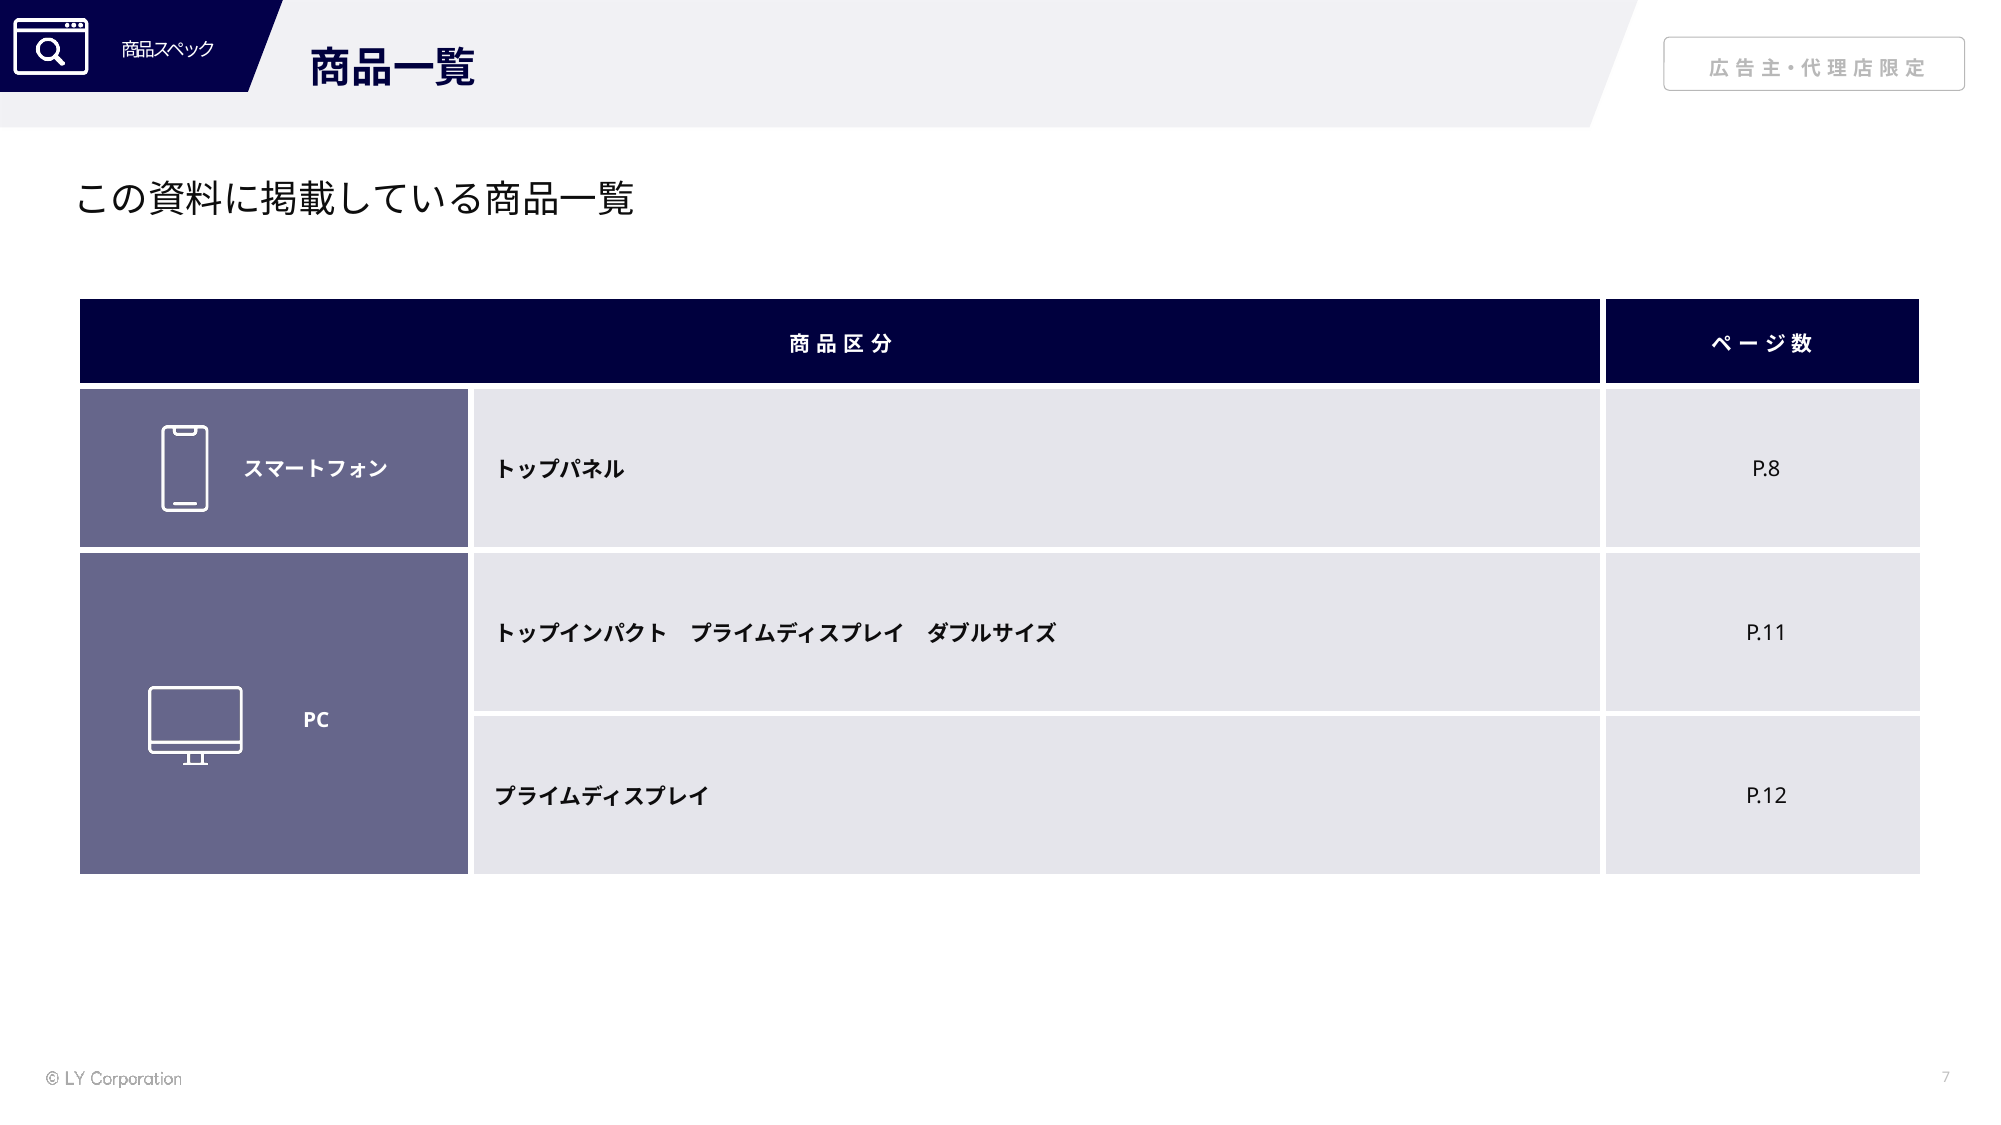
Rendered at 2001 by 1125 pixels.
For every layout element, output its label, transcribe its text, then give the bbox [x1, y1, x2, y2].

table_cell P.12 [1606, 716, 1920, 874]
picture [148, 686, 243, 765]
table_cell トップインパクト プライムディスプレイ ダブルサイズ [474, 553, 1600, 711]
picture [161, 425, 209, 512]
picture [9, 5, 92, 87]
table_header ページ数 [1606, 299, 1919, 383]
picture [46, 1071, 181, 1088]
list 商品一覧 [309, 41, 1645, 97]
table_cell P.11 [1606, 553, 1920, 711]
table_cell P.8 [1606, 389, 1920, 547]
table_cell スマートフォン [80, 389, 468, 547]
list 商品スペック [97, 13, 240, 81]
table_cell プライムディスプレイ [474, 716, 1600, 874]
table_cell トップパネル [474, 389, 1600, 547]
text_box この資料に掲載している商品一覧 [73, 175, 1645, 221]
table_header 商品区分 [80, 299, 1600, 383]
table_cell PC [80, 553, 468, 874]
